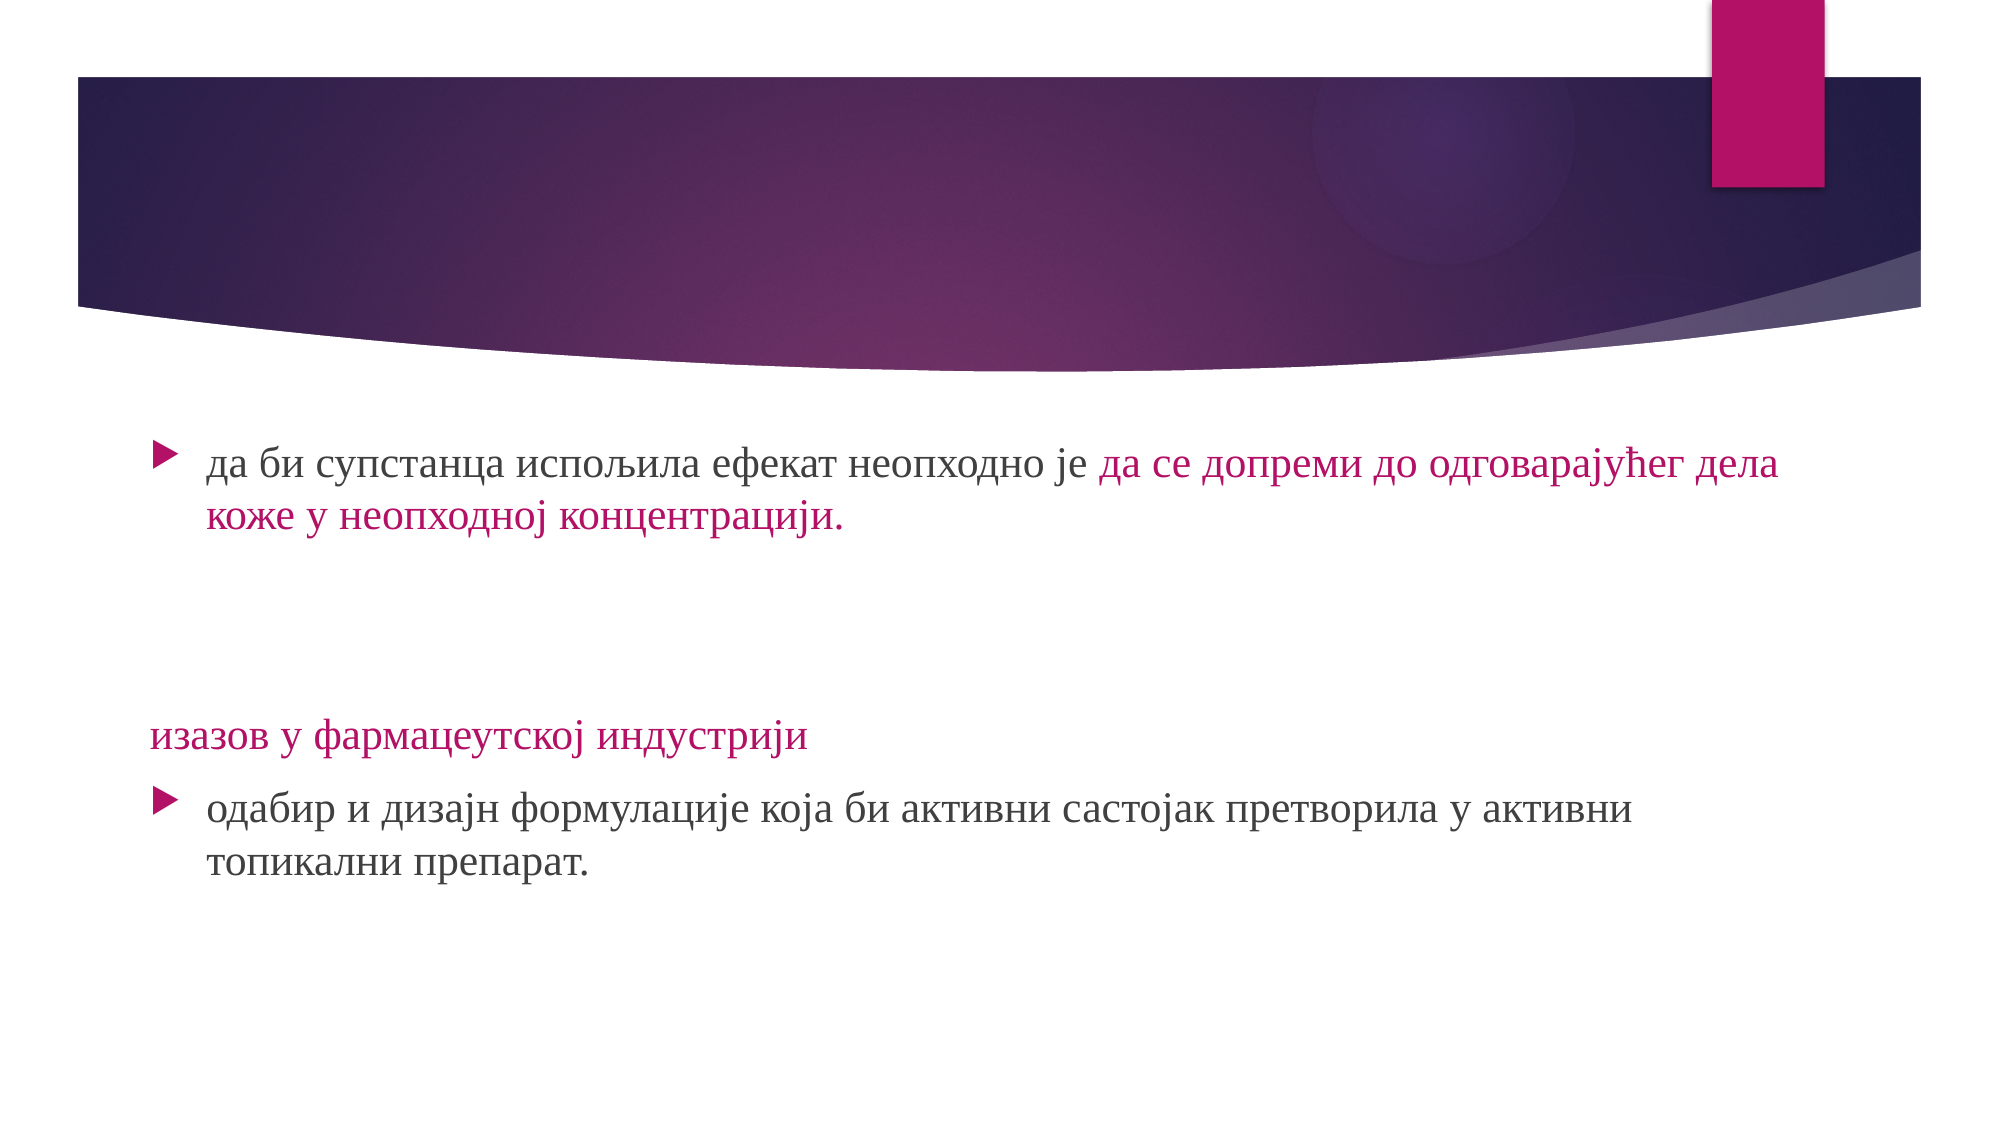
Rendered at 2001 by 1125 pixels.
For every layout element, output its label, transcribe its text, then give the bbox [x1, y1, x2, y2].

list да би супстанца испољила ефекат неопходно је да се допреми до одговарајућег дела коже у неопходној концентрацији. изазов у фармацеутској индустрији одабир и дизајн формулације која би активни састојак претворила у активни топикални препарат. [134, 425, 1835, 1125]
